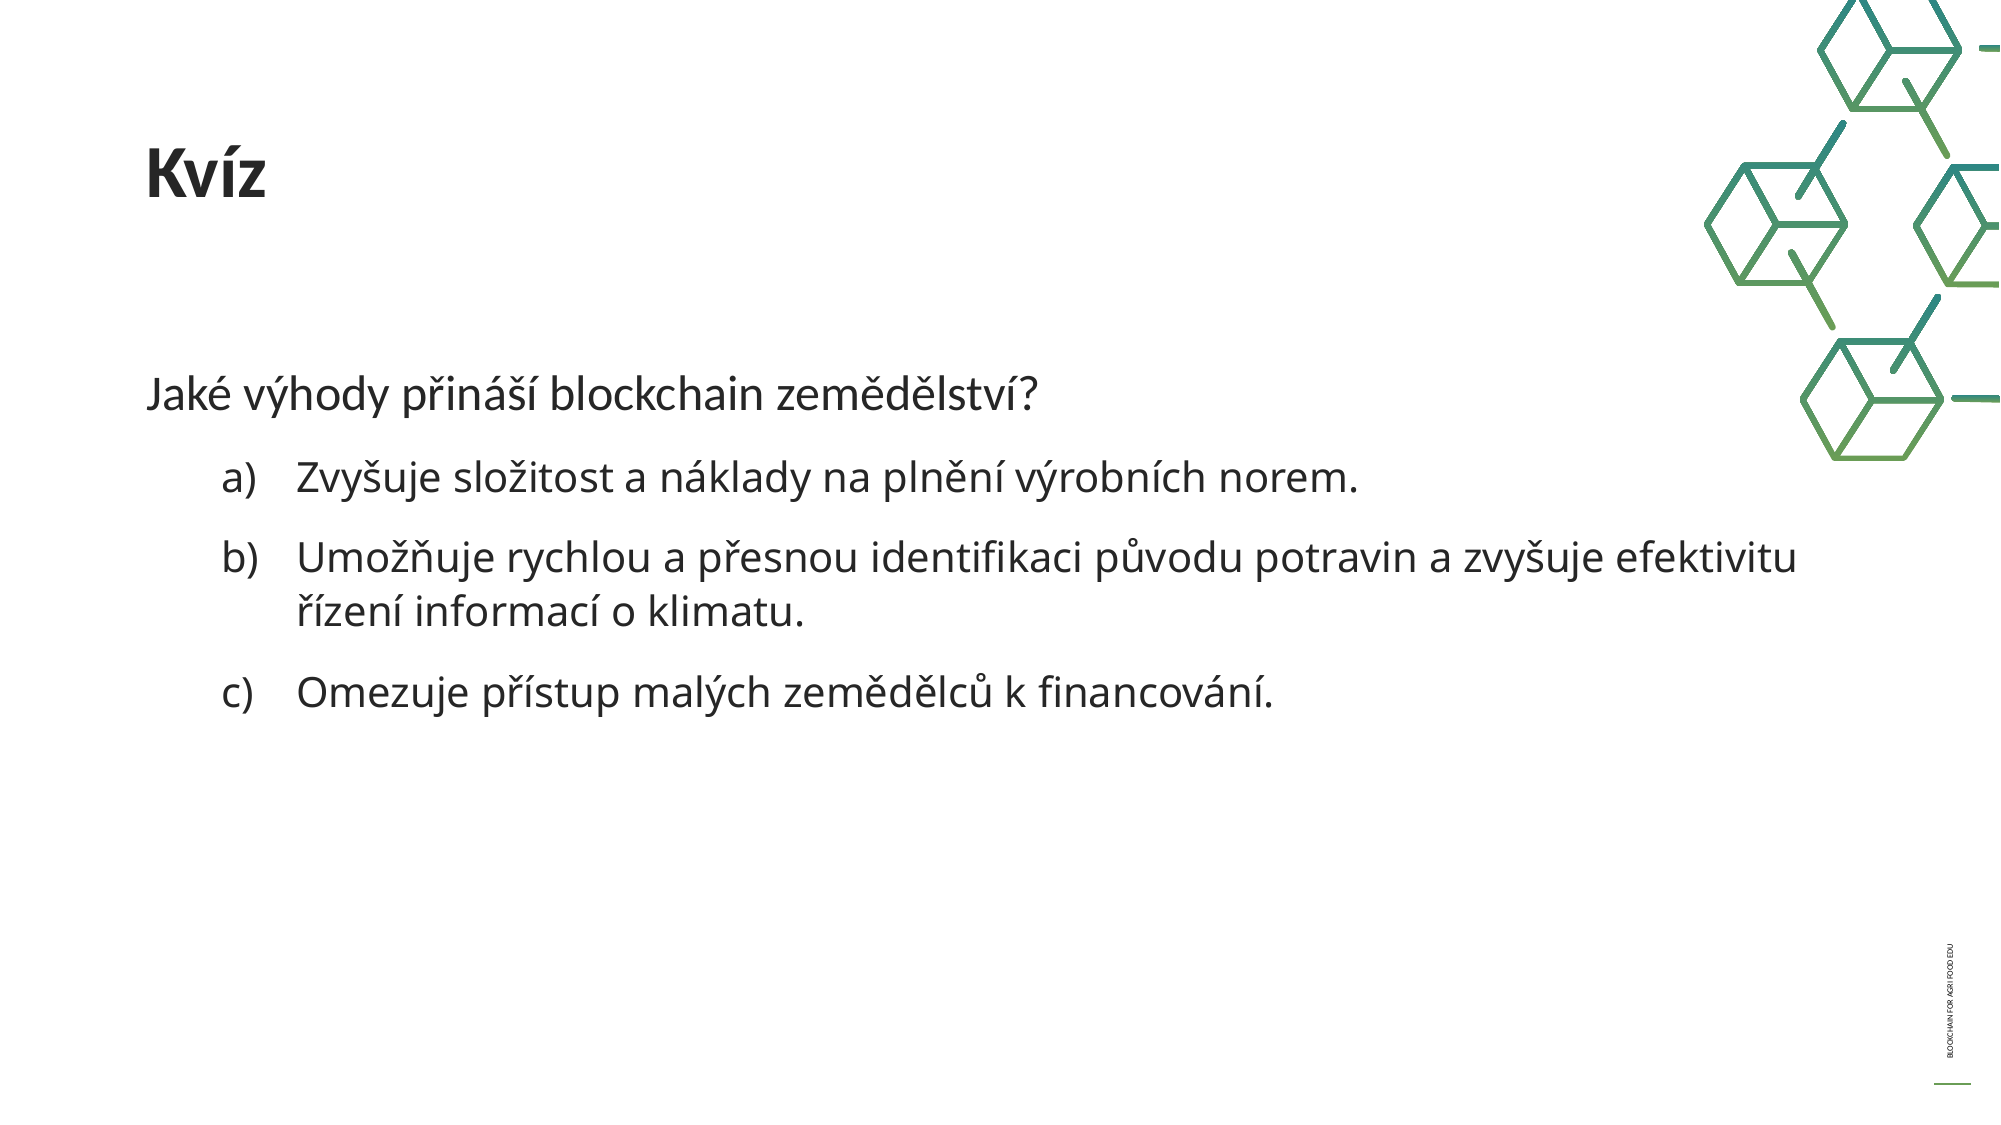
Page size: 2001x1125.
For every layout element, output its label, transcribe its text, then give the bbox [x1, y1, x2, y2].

list Jaké výhody přináší blockchain zemědělství? Zvyšuje složitost a náklady na plnění výrobních norem. Umožňuje rychlou a přesnou identifikaci původu potravin a zvyšuje efektivitu řízení informací o klimatu. Omezuje přístup malých zemědělců k financování. [130, 348, 1869, 1035]
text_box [1703, 0, 2000, 462]
list Kvíz [130, 124, 1698, 337]
